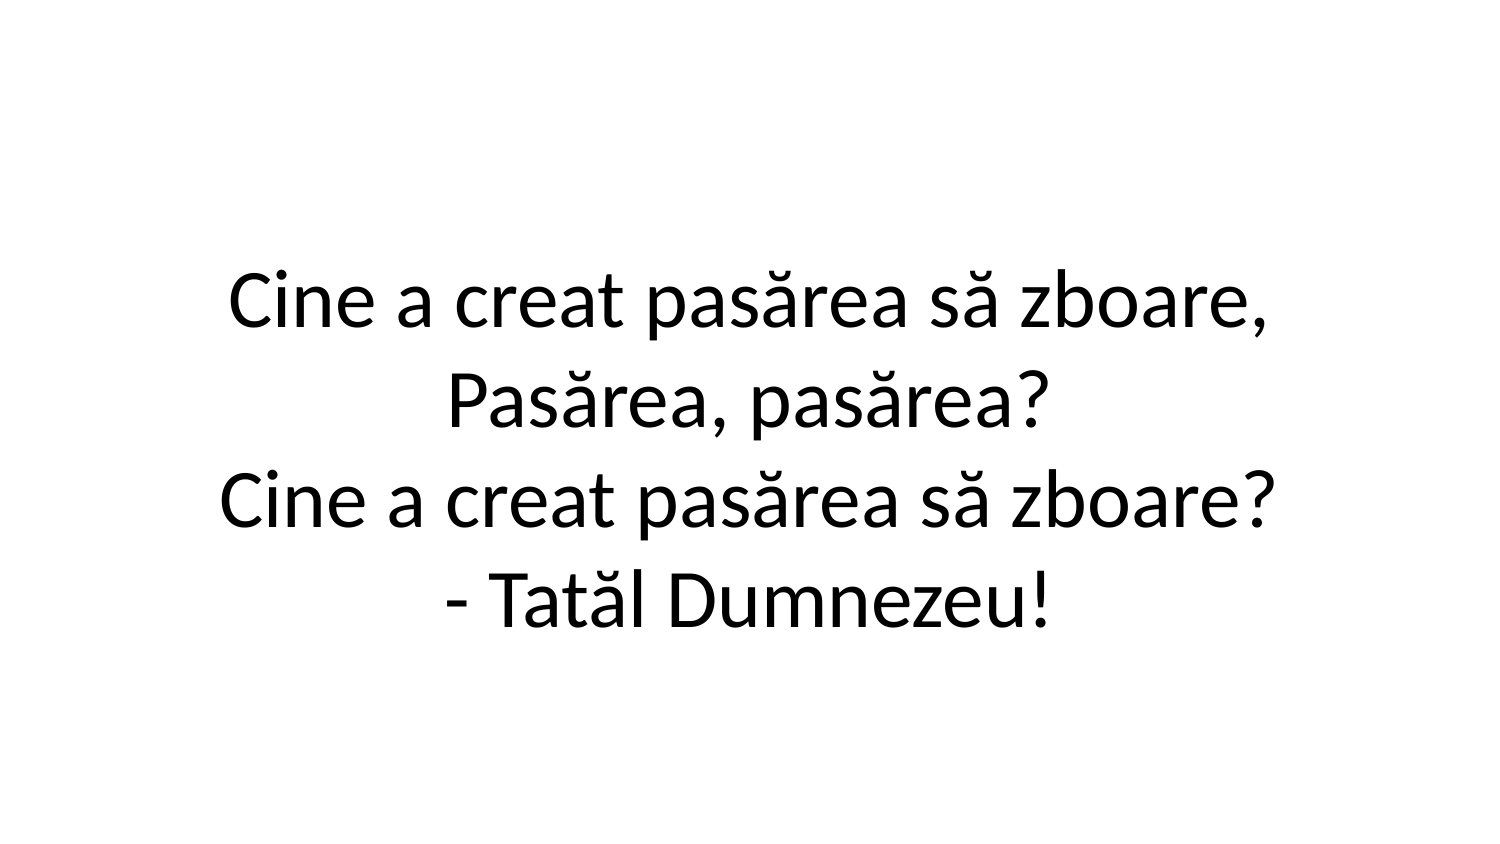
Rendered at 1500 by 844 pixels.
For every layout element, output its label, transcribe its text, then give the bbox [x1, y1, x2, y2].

text_box Cine a creat pasărea să zboare, Pasărea, pasărea? Cine a creat pasărea să zboare? - Tatăl Dumnezeu! [204, 192, 1296, 652]
